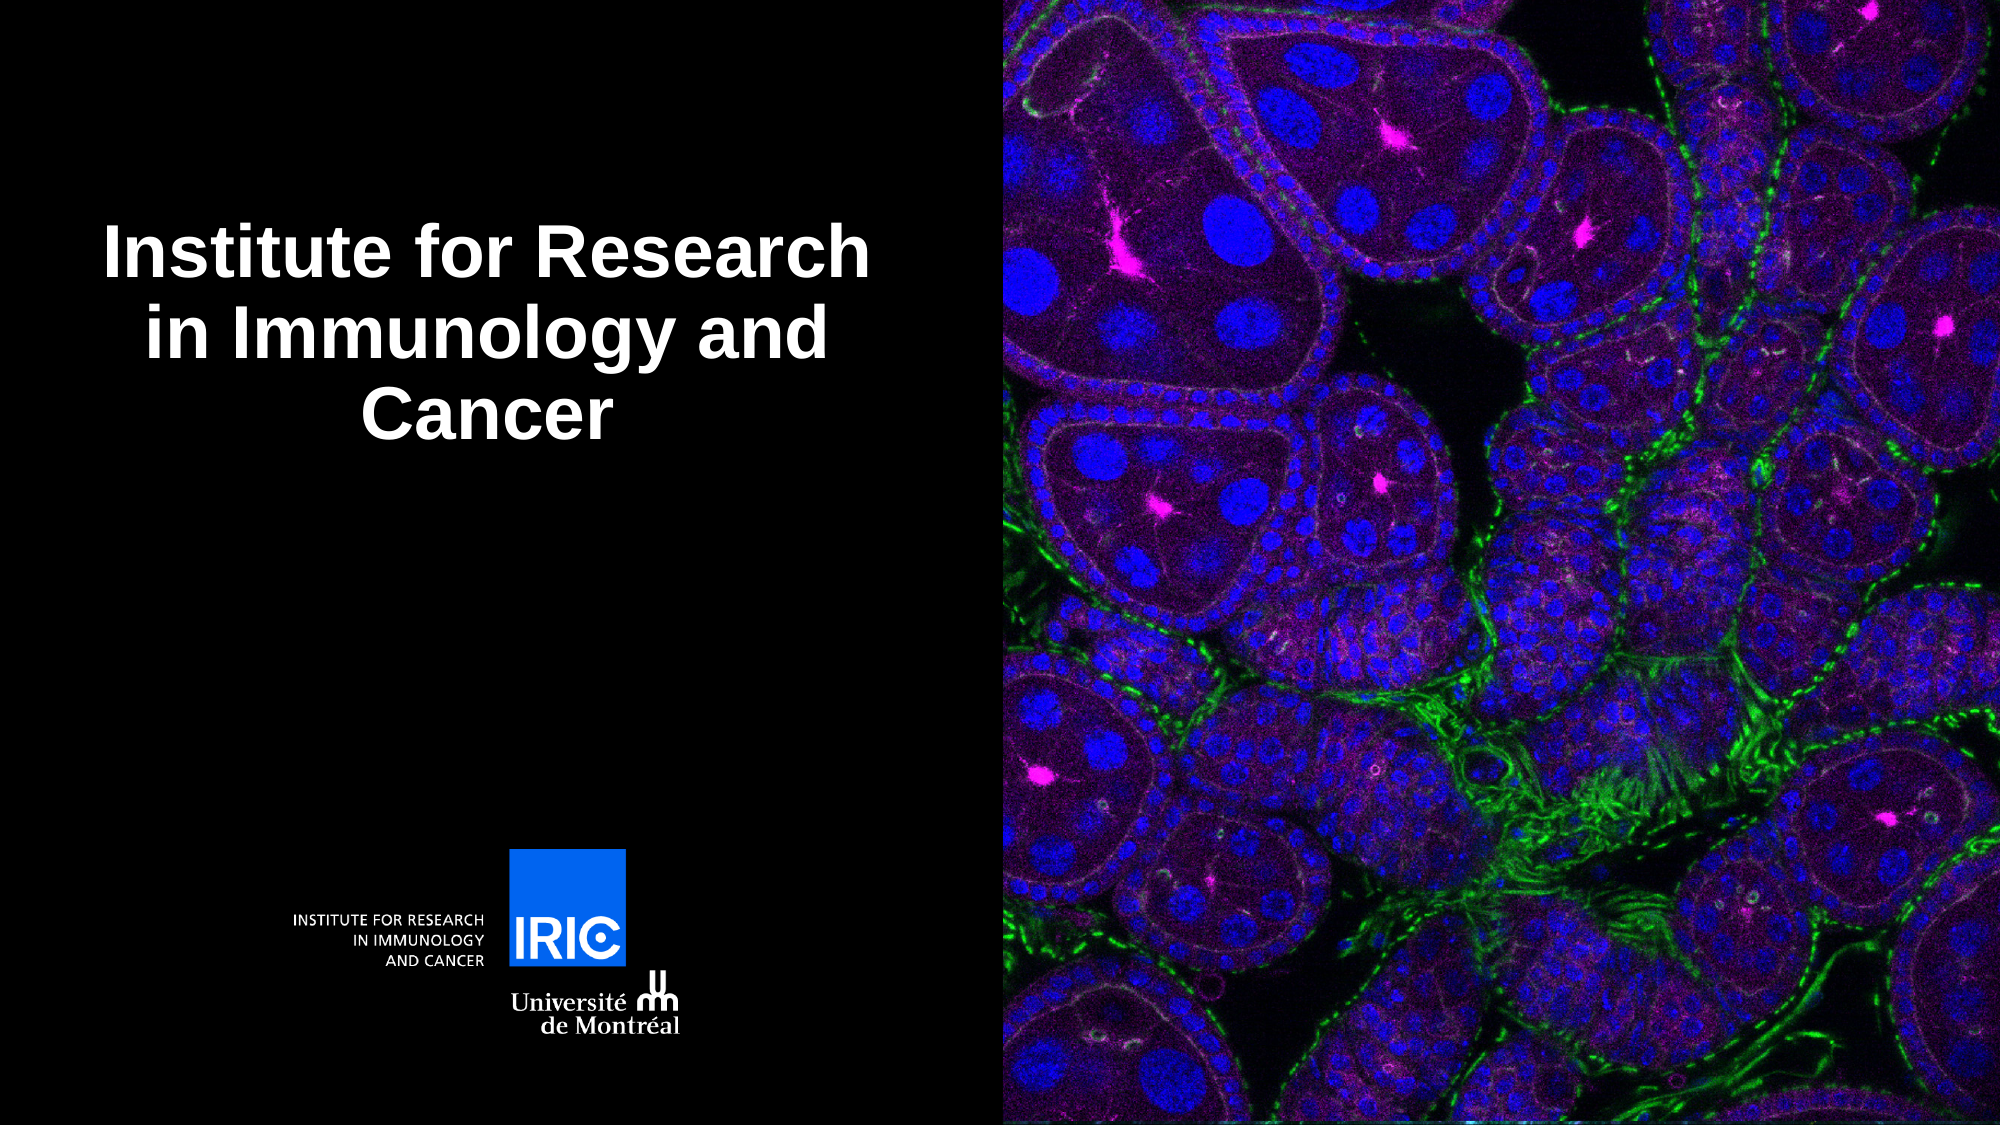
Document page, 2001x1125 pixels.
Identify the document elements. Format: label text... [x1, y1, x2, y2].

title Institute for Research in Immunology and Cancer [93, 197, 882, 464]
picture [0, 0, 2000, 1125]
